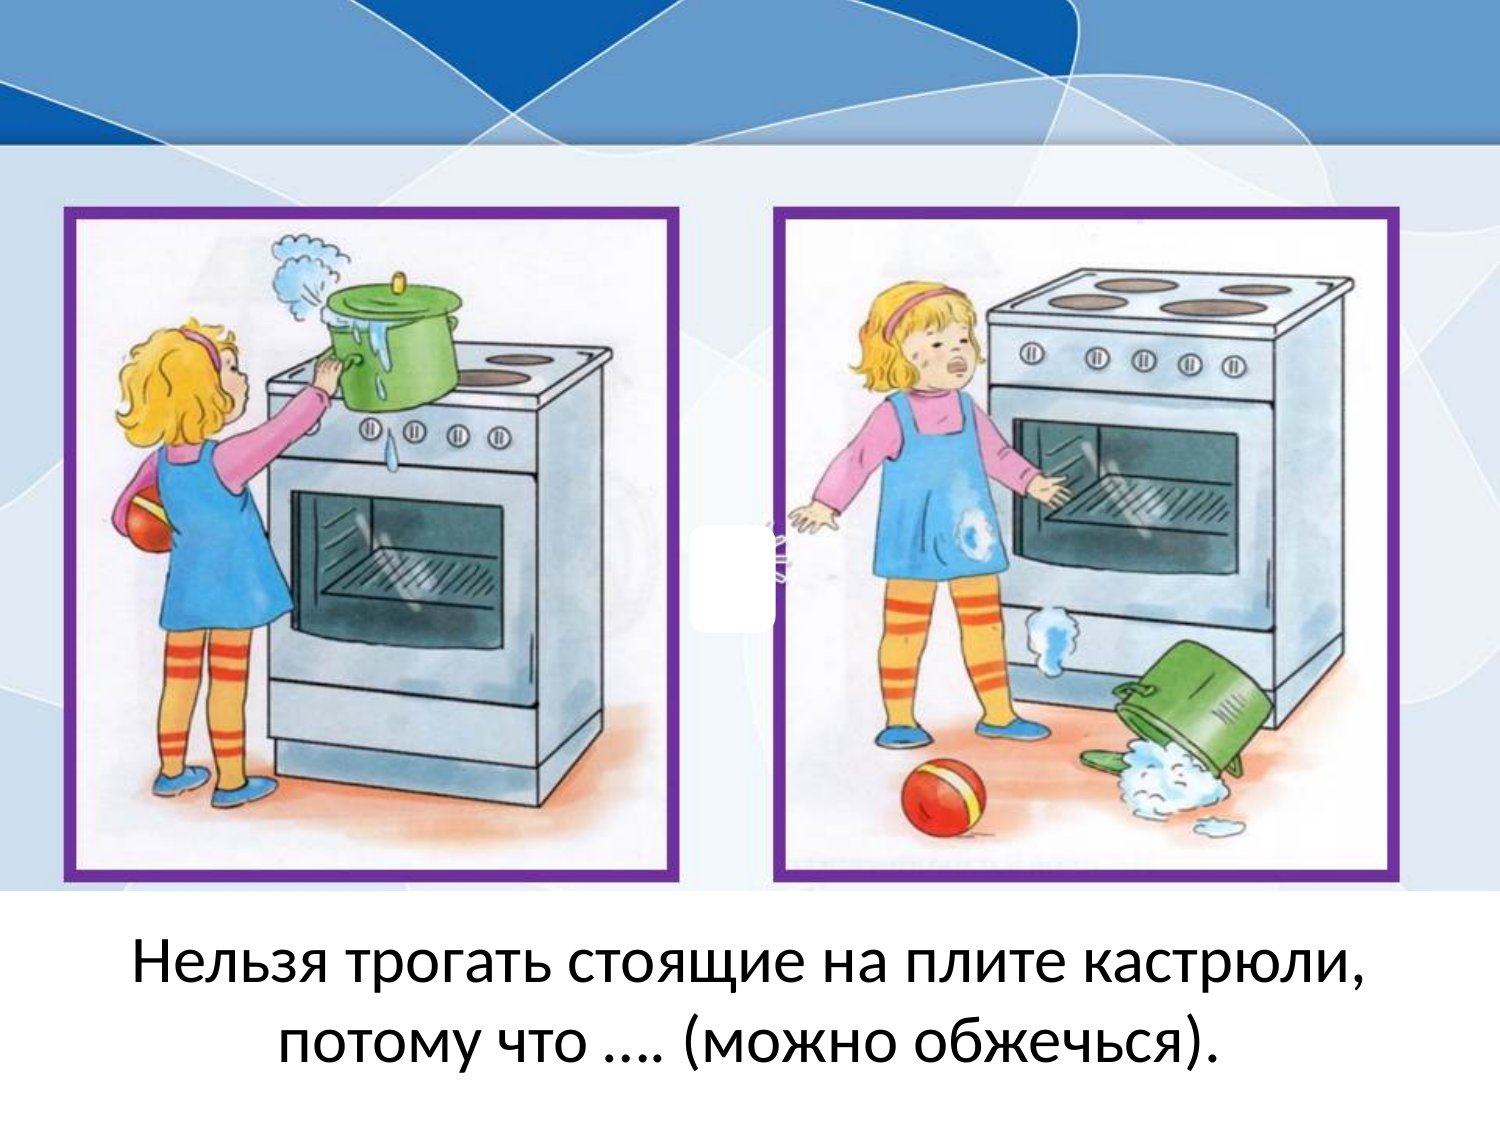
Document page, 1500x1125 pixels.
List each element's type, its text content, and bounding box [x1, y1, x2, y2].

title Нельзя трогать стоящие на плите кастрюли, потому что …. (можно обжечься). [75, 914, 1425, 1079]
picture [0, 0, 1500, 891]
